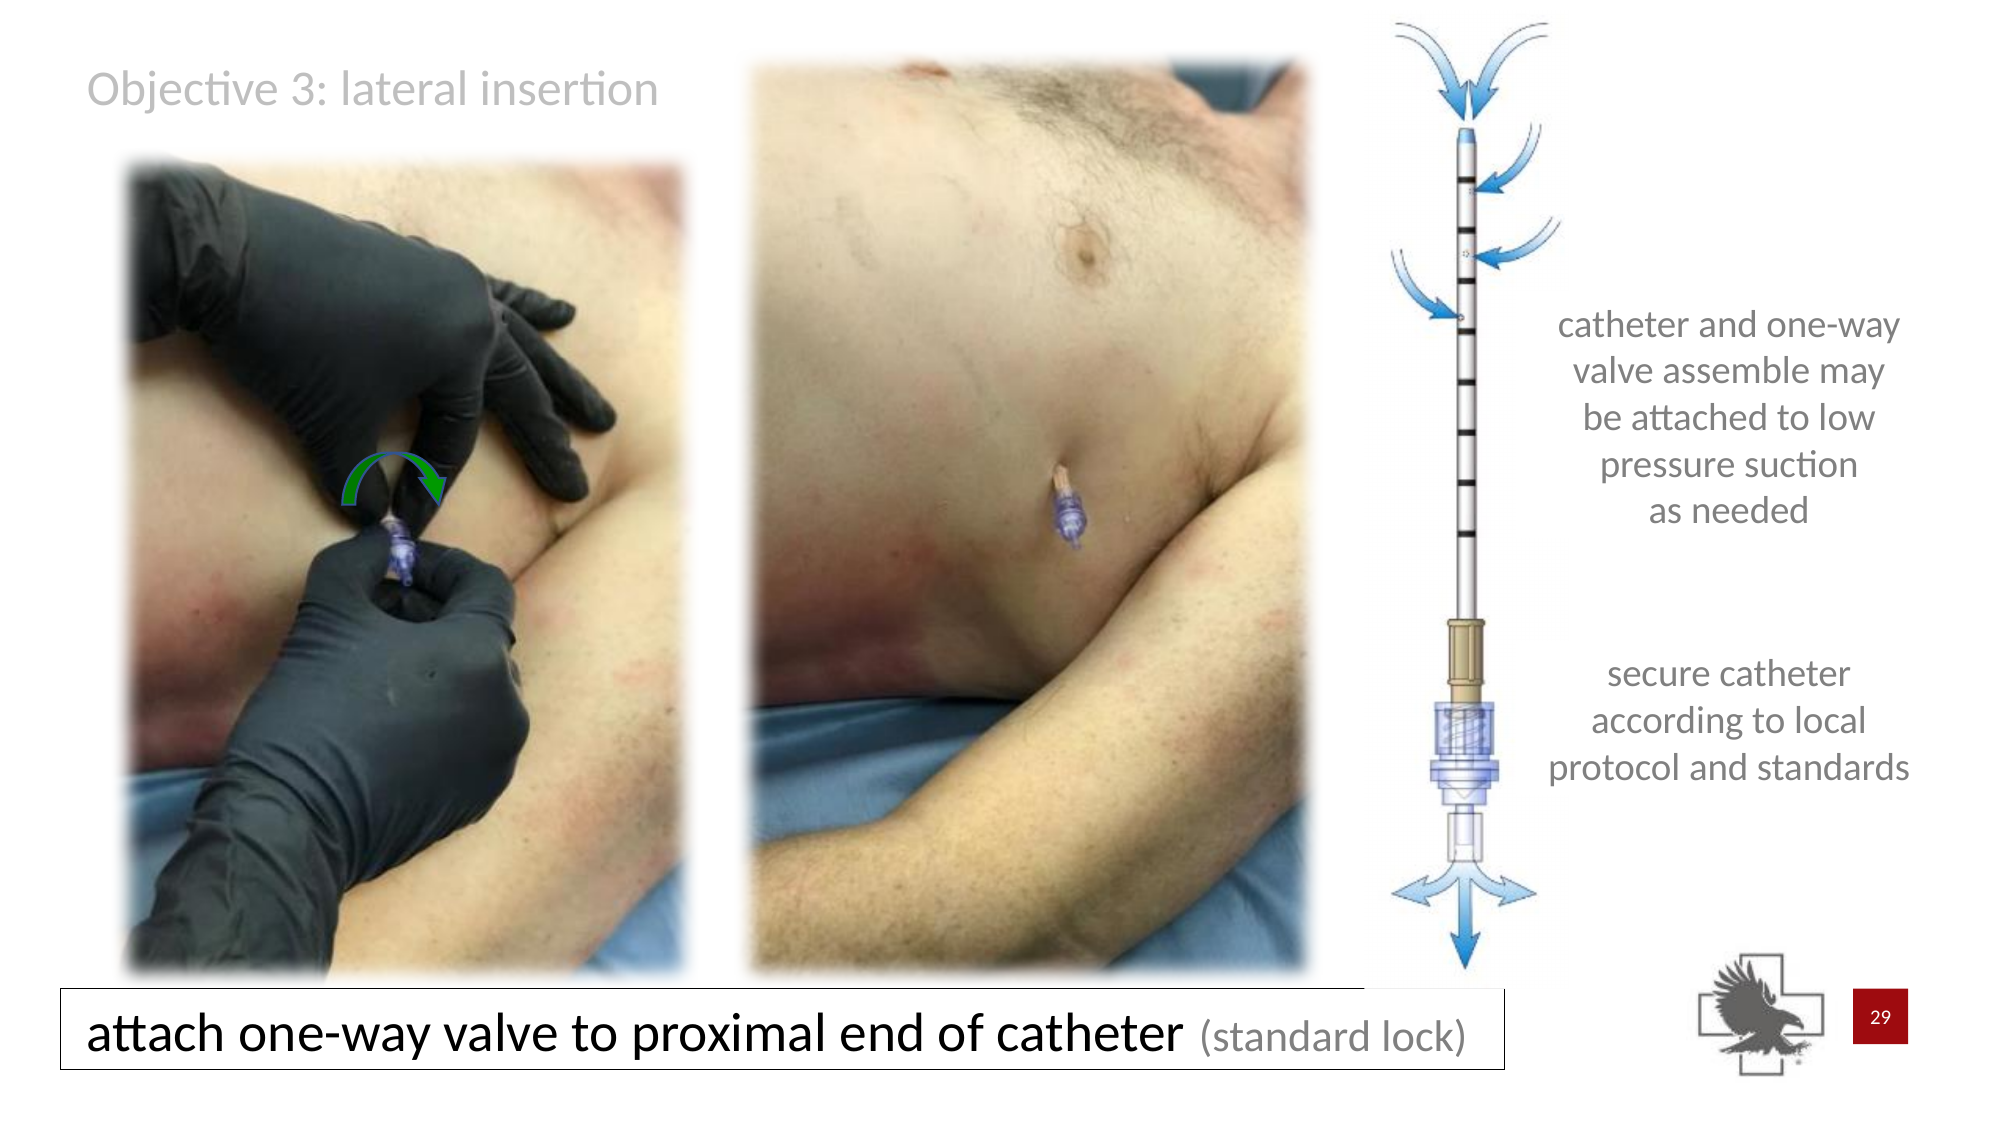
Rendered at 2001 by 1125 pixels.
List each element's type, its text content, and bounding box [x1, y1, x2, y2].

text_box Objective 3: lateral insertion [72, 48, 707, 124]
text_box catheter and one-way valve assemble may be attached to low pressure suction as needed [1515, 290, 1943, 397]
picture [111, 147, 699, 989]
text_box secure catheter according to local protocol and standards [1515, 640, 1943, 796]
picture [1686, 939, 1842, 1089]
picture [734, 11, 1956, 989]
text_box attach one-way valve to proximal end of catheter (standard lock) [60, 988, 1505, 1070]
slide_number 29 [1853, 988, 1909, 1045]
